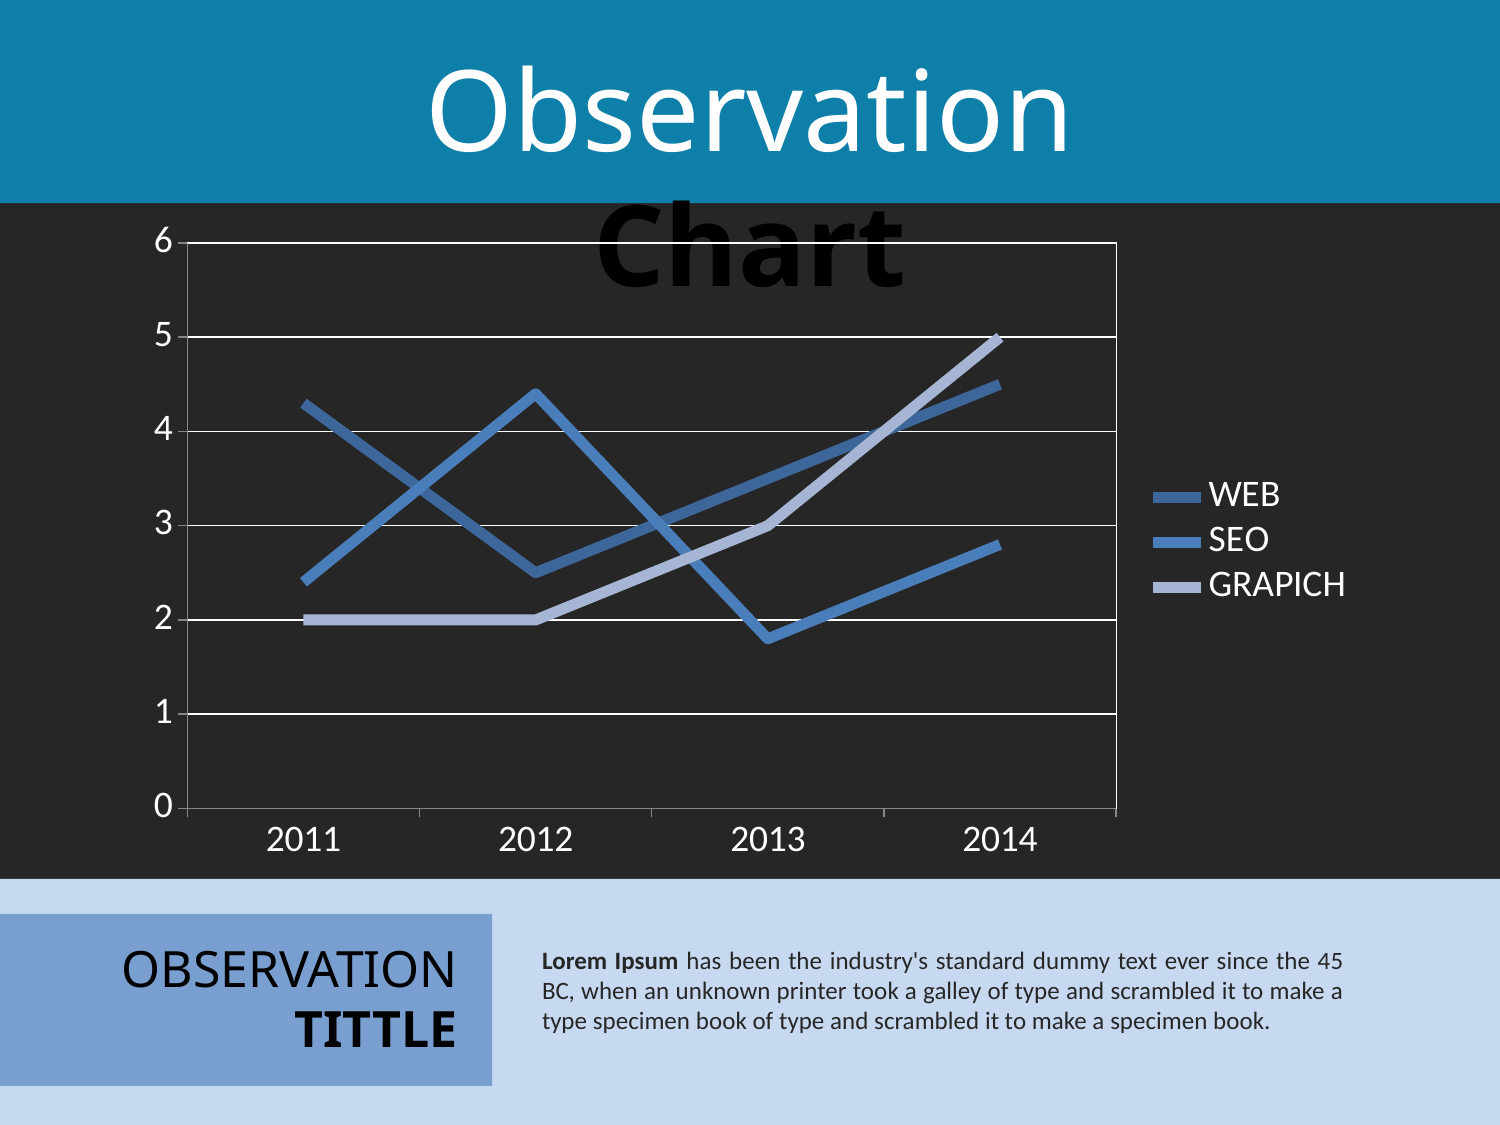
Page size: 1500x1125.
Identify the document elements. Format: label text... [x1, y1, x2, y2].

text_box [0, 877, 1500, 1125]
text_box OBSERVATION TITTLE [70, 930, 473, 1065]
text_box Lorem Ipsum has been the industry's standard dummy text ever since the 45 BC, when an unknown printer took a galley of type and scrambled it to make a type specimen book of type and scrambled it to make a specimen book. [527, 936, 1360, 1042]
chart [128, 210, 1372, 875]
text_box Observation Chart [351, 31, 1149, 209]
text_box [0, 0, 1500, 205]
text_box [0, 912, 494, 1088]
